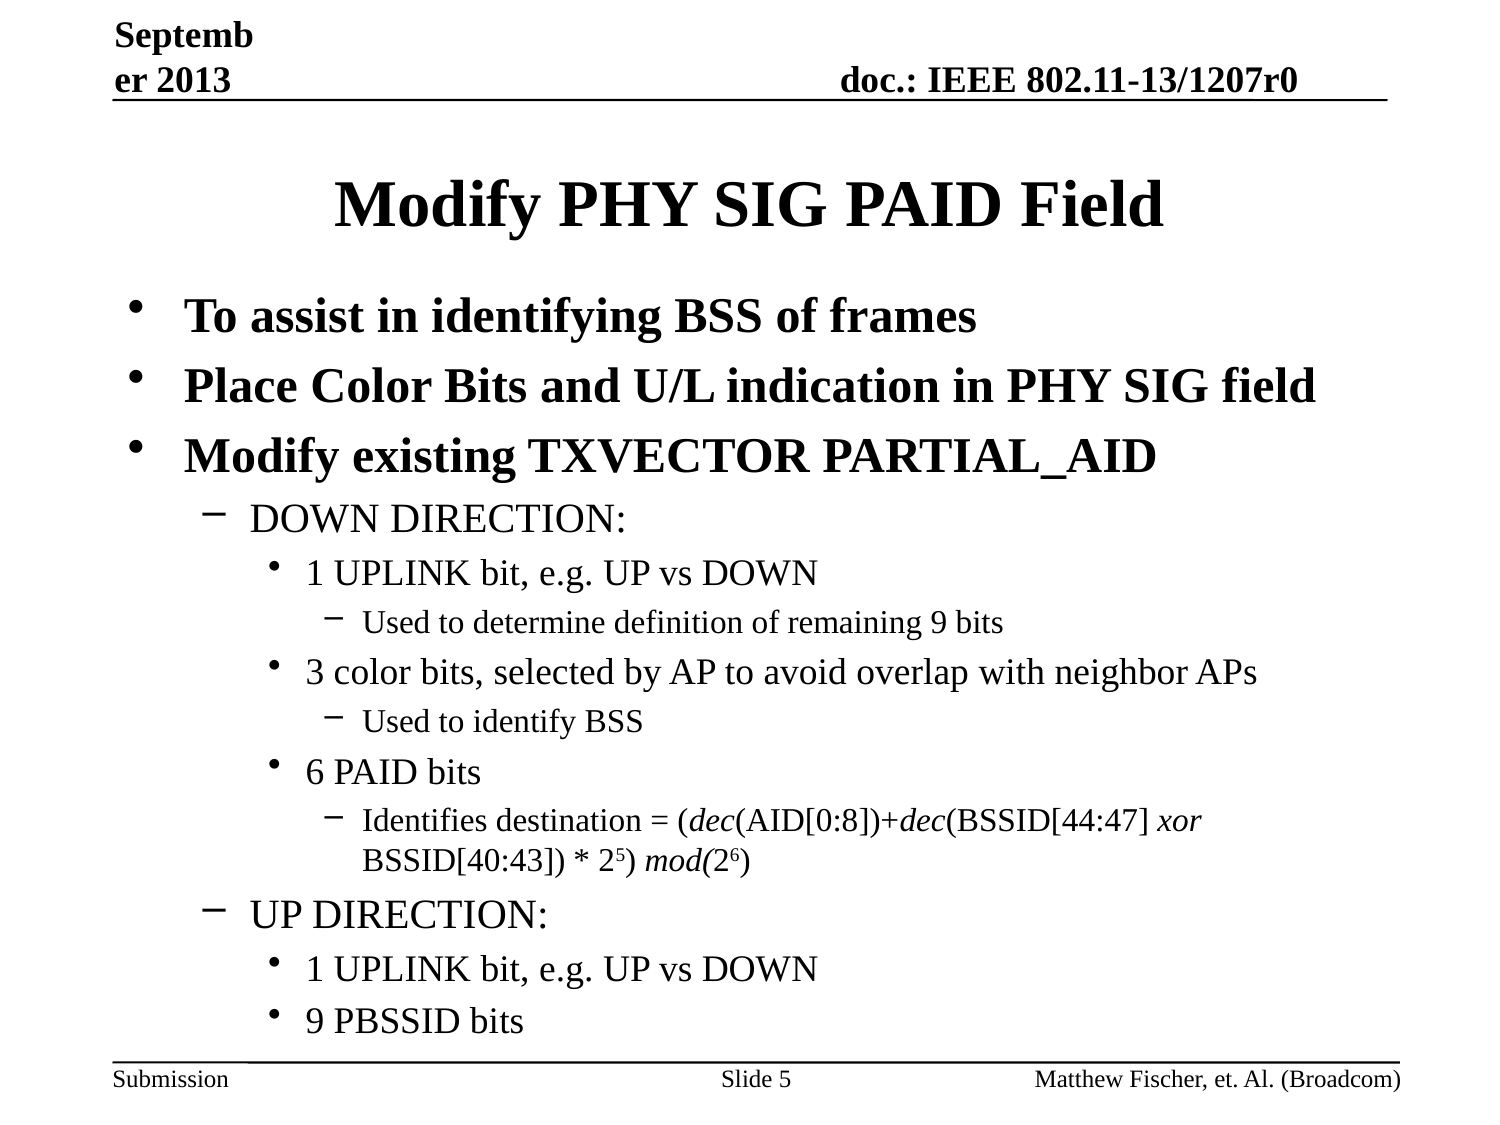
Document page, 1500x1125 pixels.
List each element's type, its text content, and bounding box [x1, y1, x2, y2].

footer Matthew Fischer, et. Al. (Broadcom) [1029, 1061, 1402, 1093]
title Modify PHY SIG PAID Field [112, 112, 1388, 275]
slide_number Slide 5 [712, 1061, 800, 1093]
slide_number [114, 54, 270, 101]
list To assist in identifying BSS of frames Place Color Bits and U/L indication in PHY SIG field Modify existing TXVECTOR PARTIAL_AID DOWN DIRECTION: 1 UPLINK bit, e.g. UP vs DOWN Used to determine definition of remaining 9 bits 3 color bits, selected by AP to avoid overlap with neighbor APs Used to identify BSS 6 PAID bits Identifies destination = (dec(AID[0:8])+dec(BSSID[44:47] xor BSSID[40:43]) * 25) mod(26) UP DIRECTION: 1 UPLINK bit, e.g. UP vs DOWN 9 PBSSID bits [112, 275, 1388, 950]
